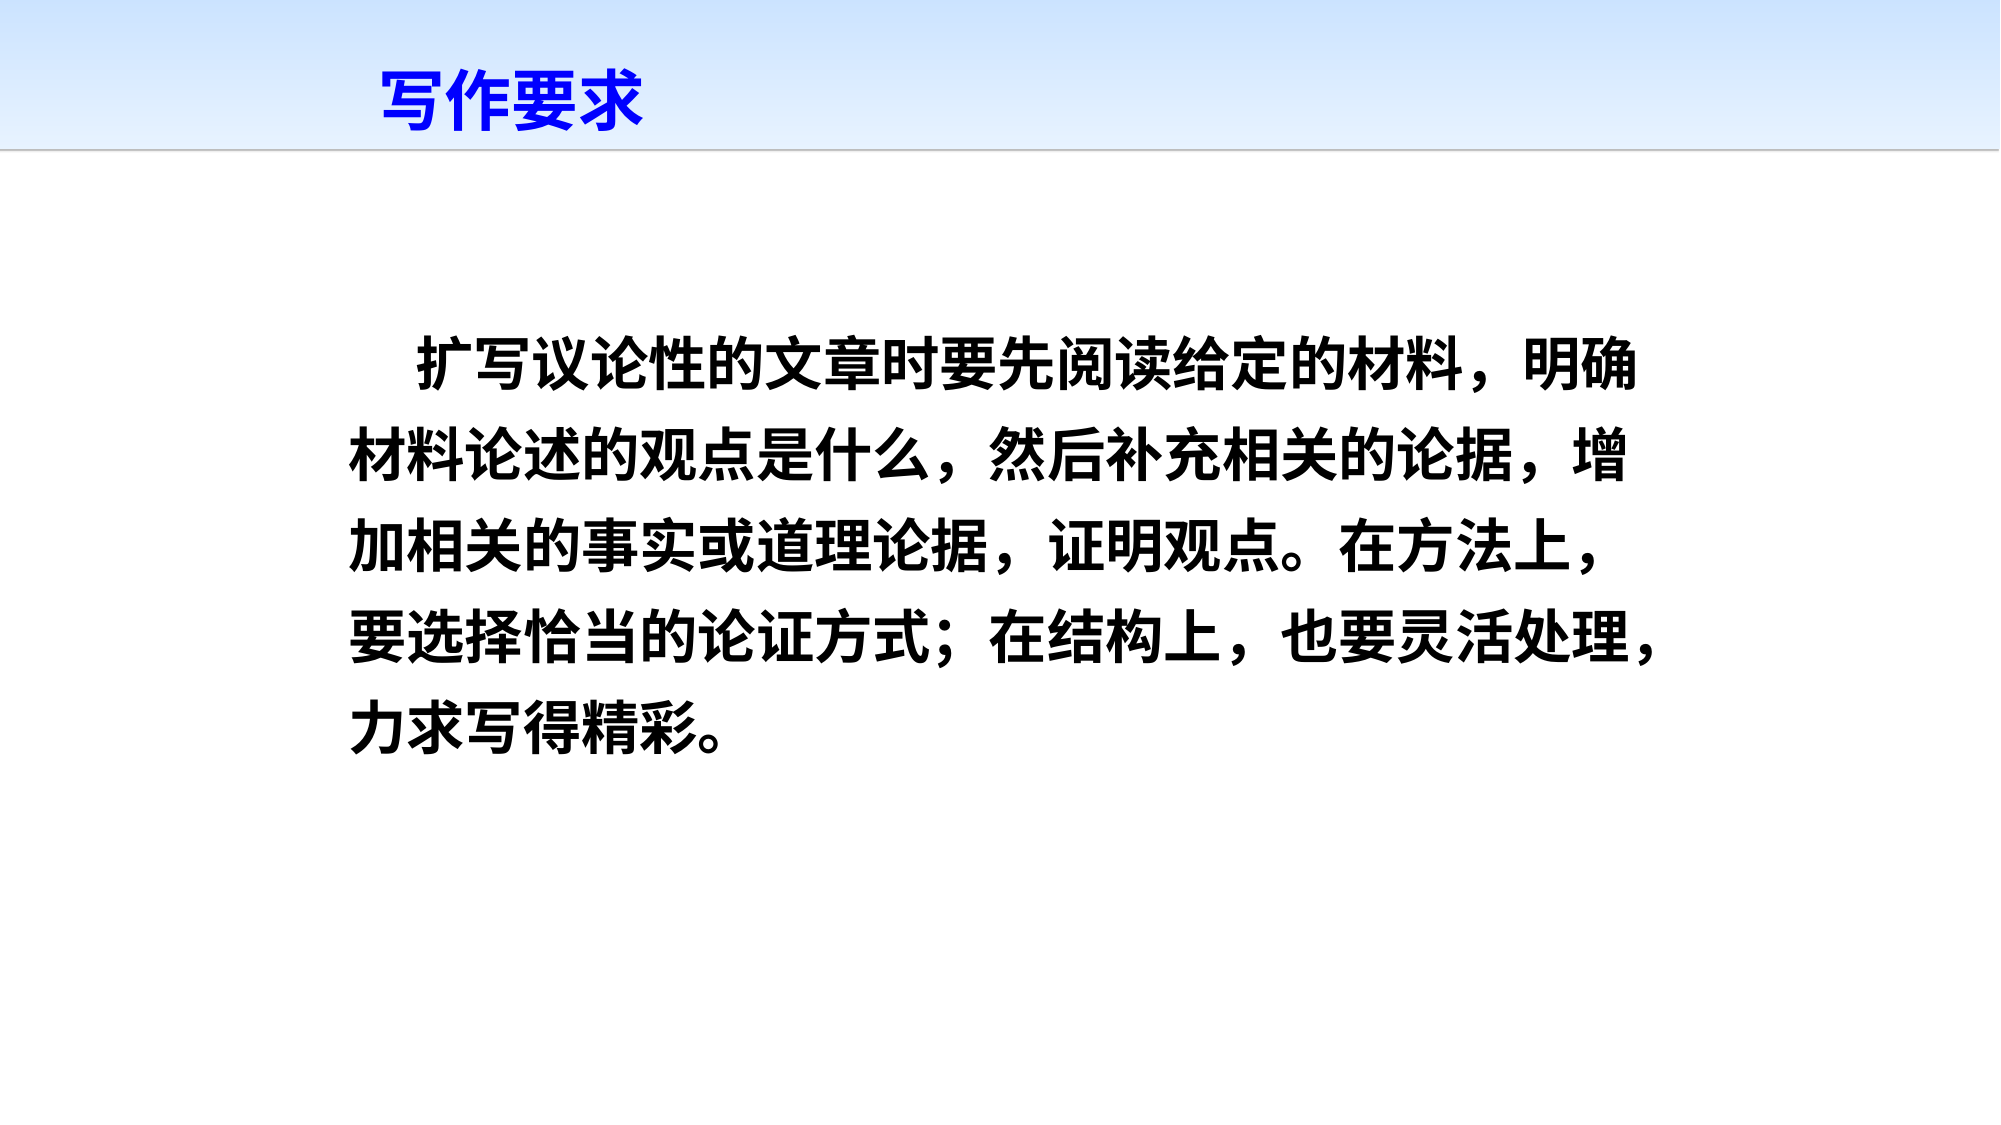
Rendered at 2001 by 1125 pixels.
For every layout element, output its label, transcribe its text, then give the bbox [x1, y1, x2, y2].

text_box 扩写议论性的文章时要先阅读给定的材料，明确材料论述的观点是什么，然后补充相关的论据，增加相关的事实或道理论据，证明观点。在方法上，要选择恰当的论证方式；在结构上，也要灵活处理，力求写得精彩。 [333, 298, 1667, 769]
text_box 写作要求 [363, 27, 661, 147]
